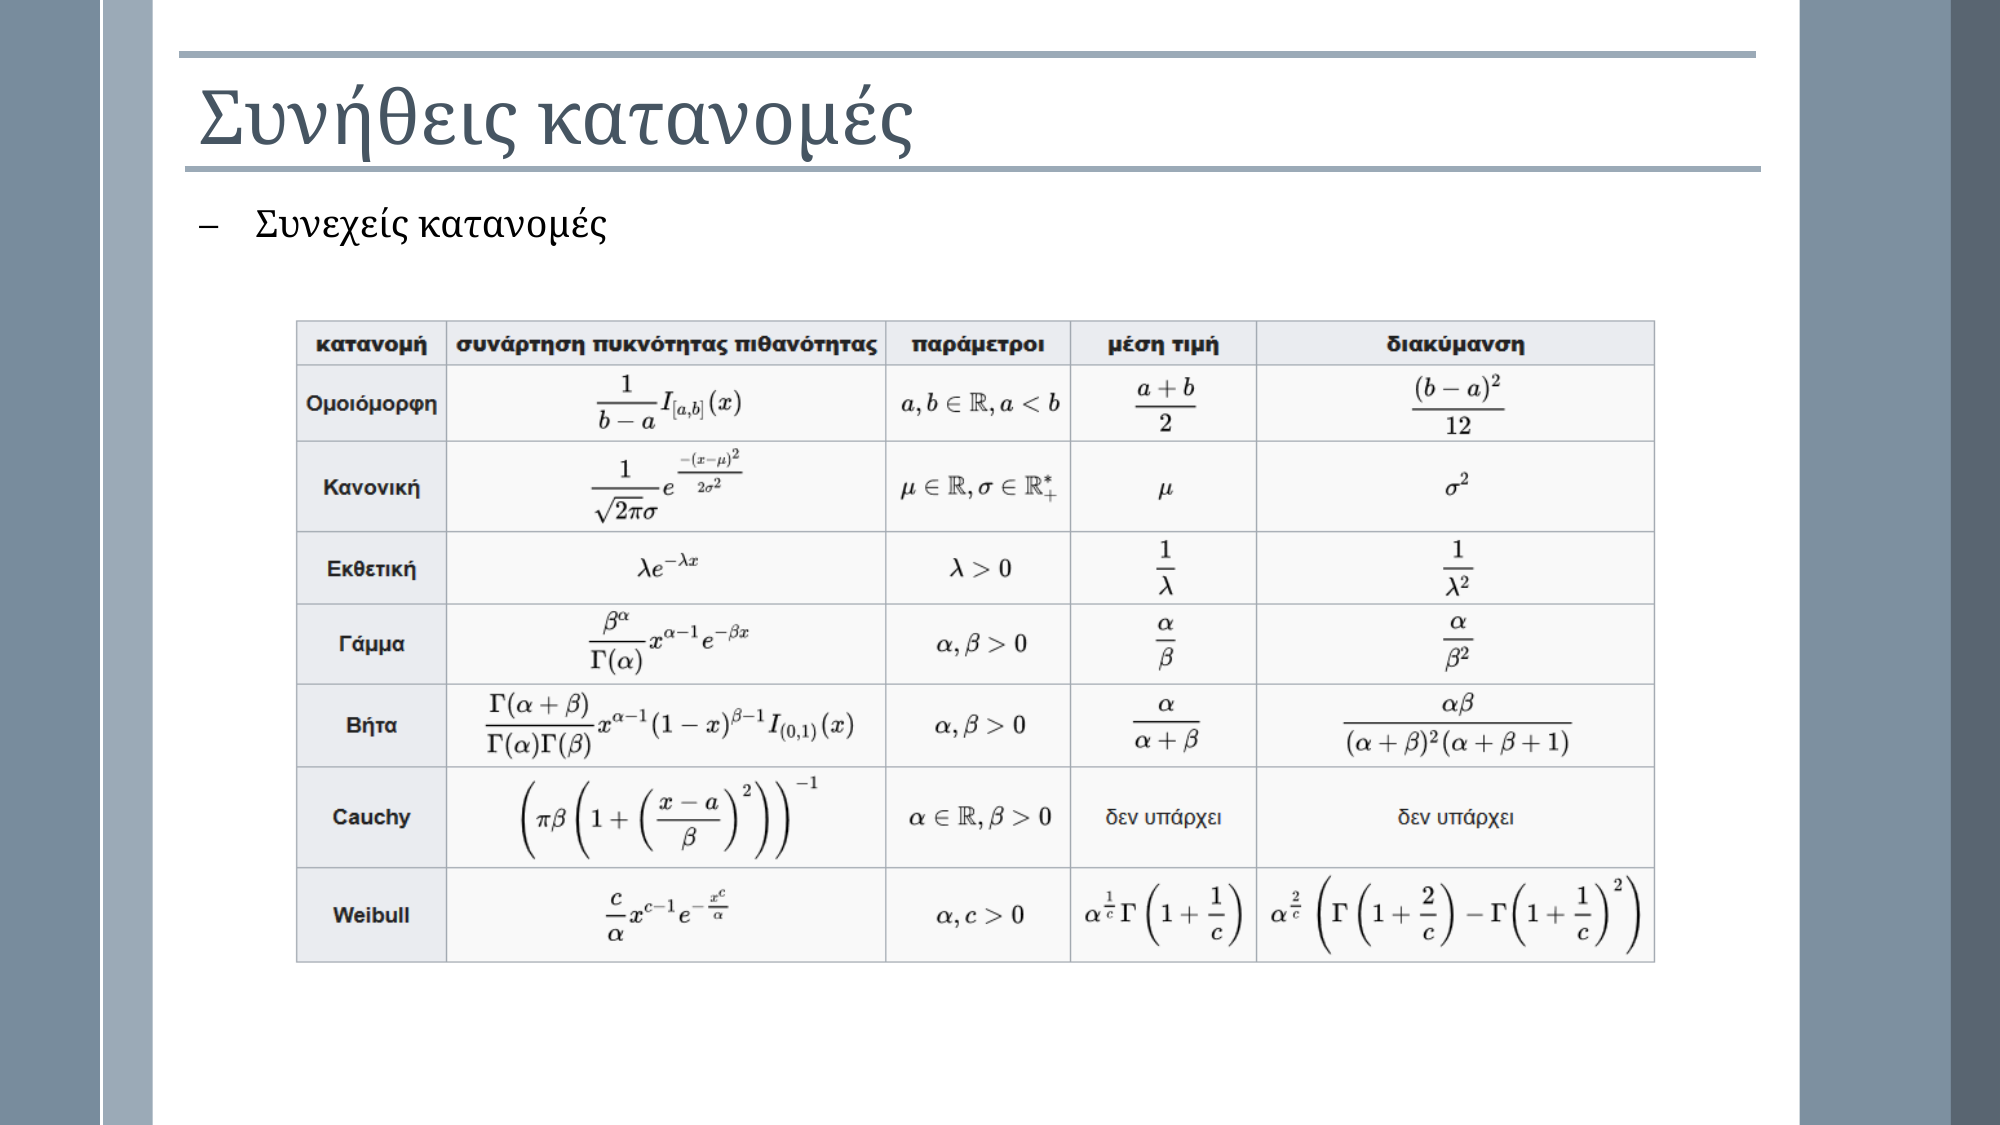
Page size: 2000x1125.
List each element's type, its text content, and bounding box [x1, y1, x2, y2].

text_box Συνήθεις κατανομές [184, 62, 1756, 167]
text_box Συνεχείς κατανομές [184, 192, 1768, 253]
picture [290, 314, 1663, 969]
